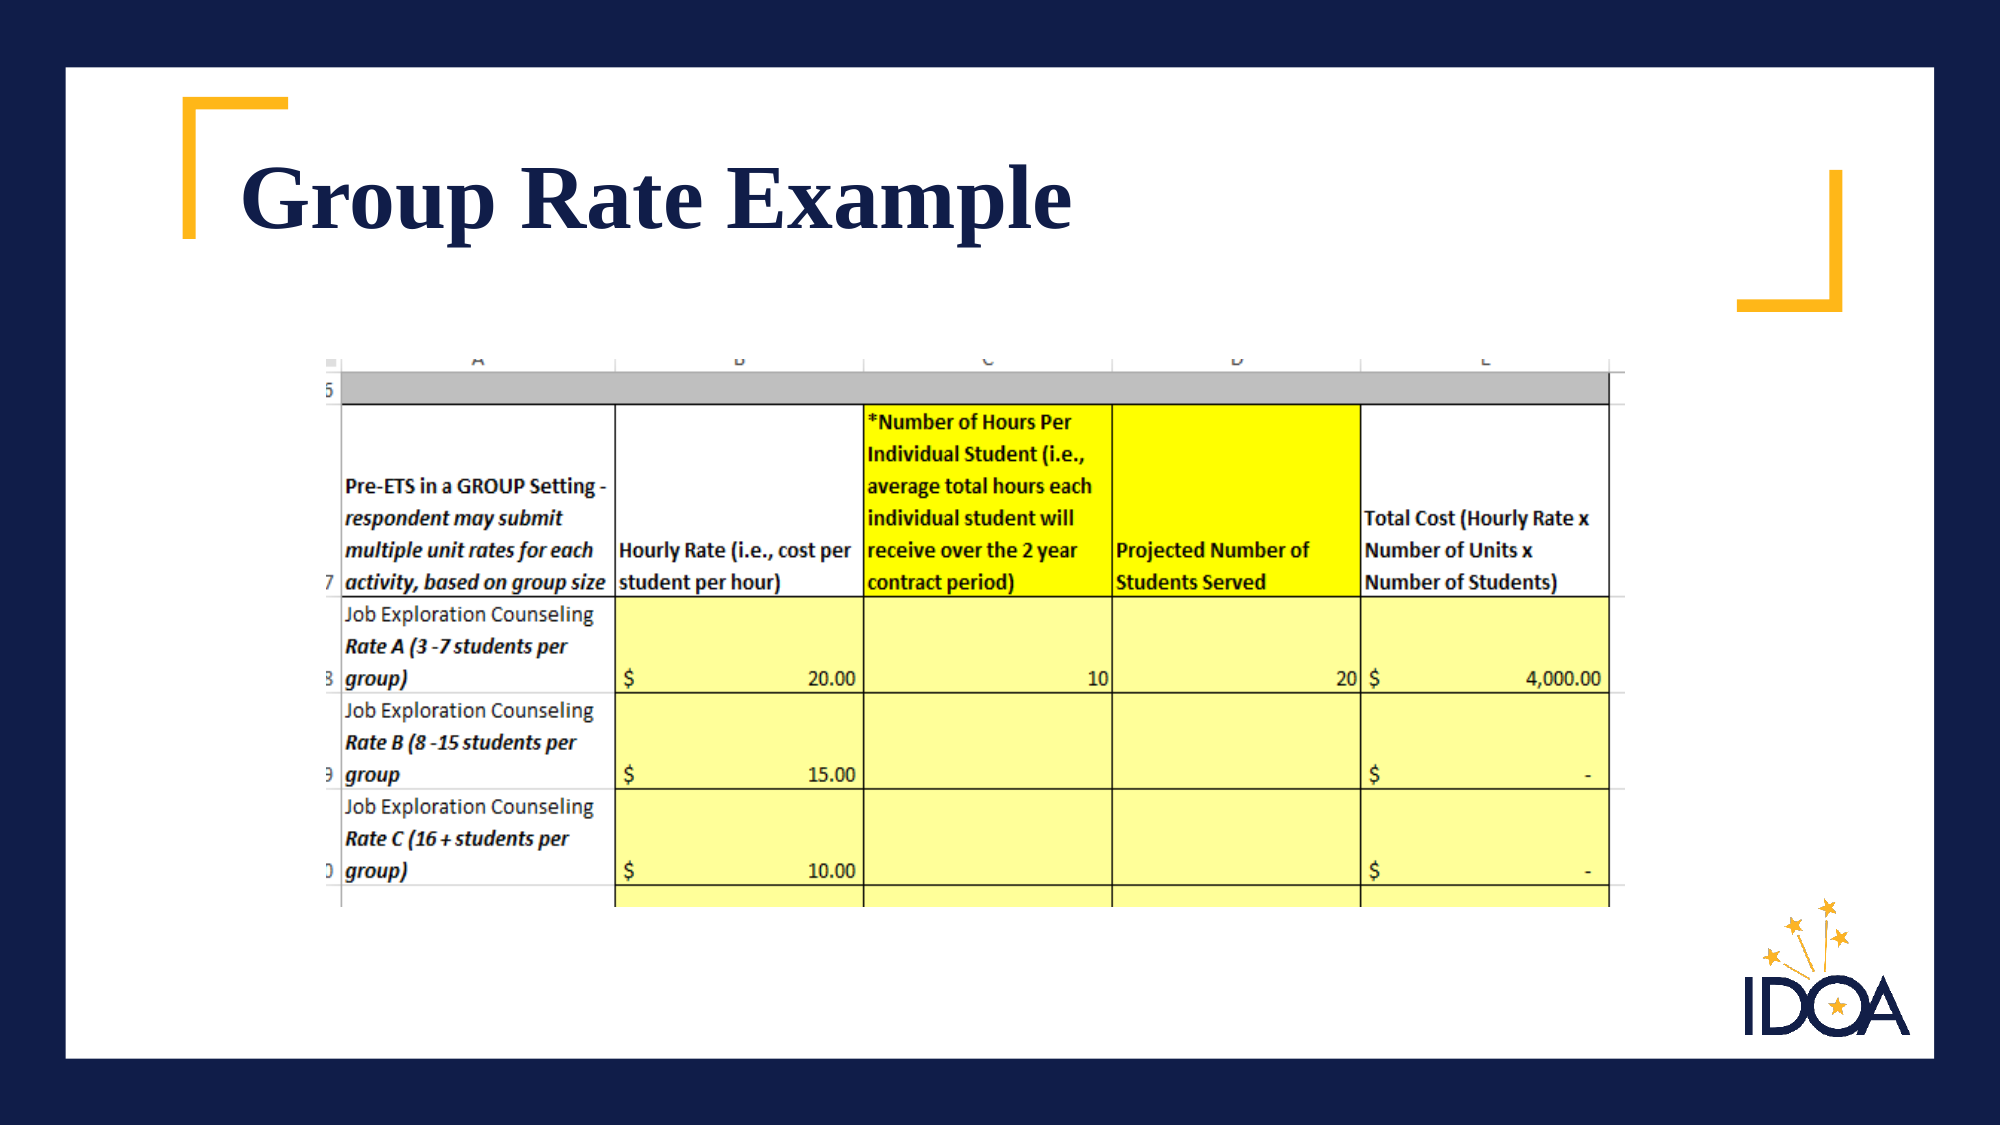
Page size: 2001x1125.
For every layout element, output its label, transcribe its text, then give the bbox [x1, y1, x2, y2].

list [326, 359, 1625, 907]
title Group Rate Example [225, 142, 1800, 279]
picture [1702, 857, 1959, 1114]
